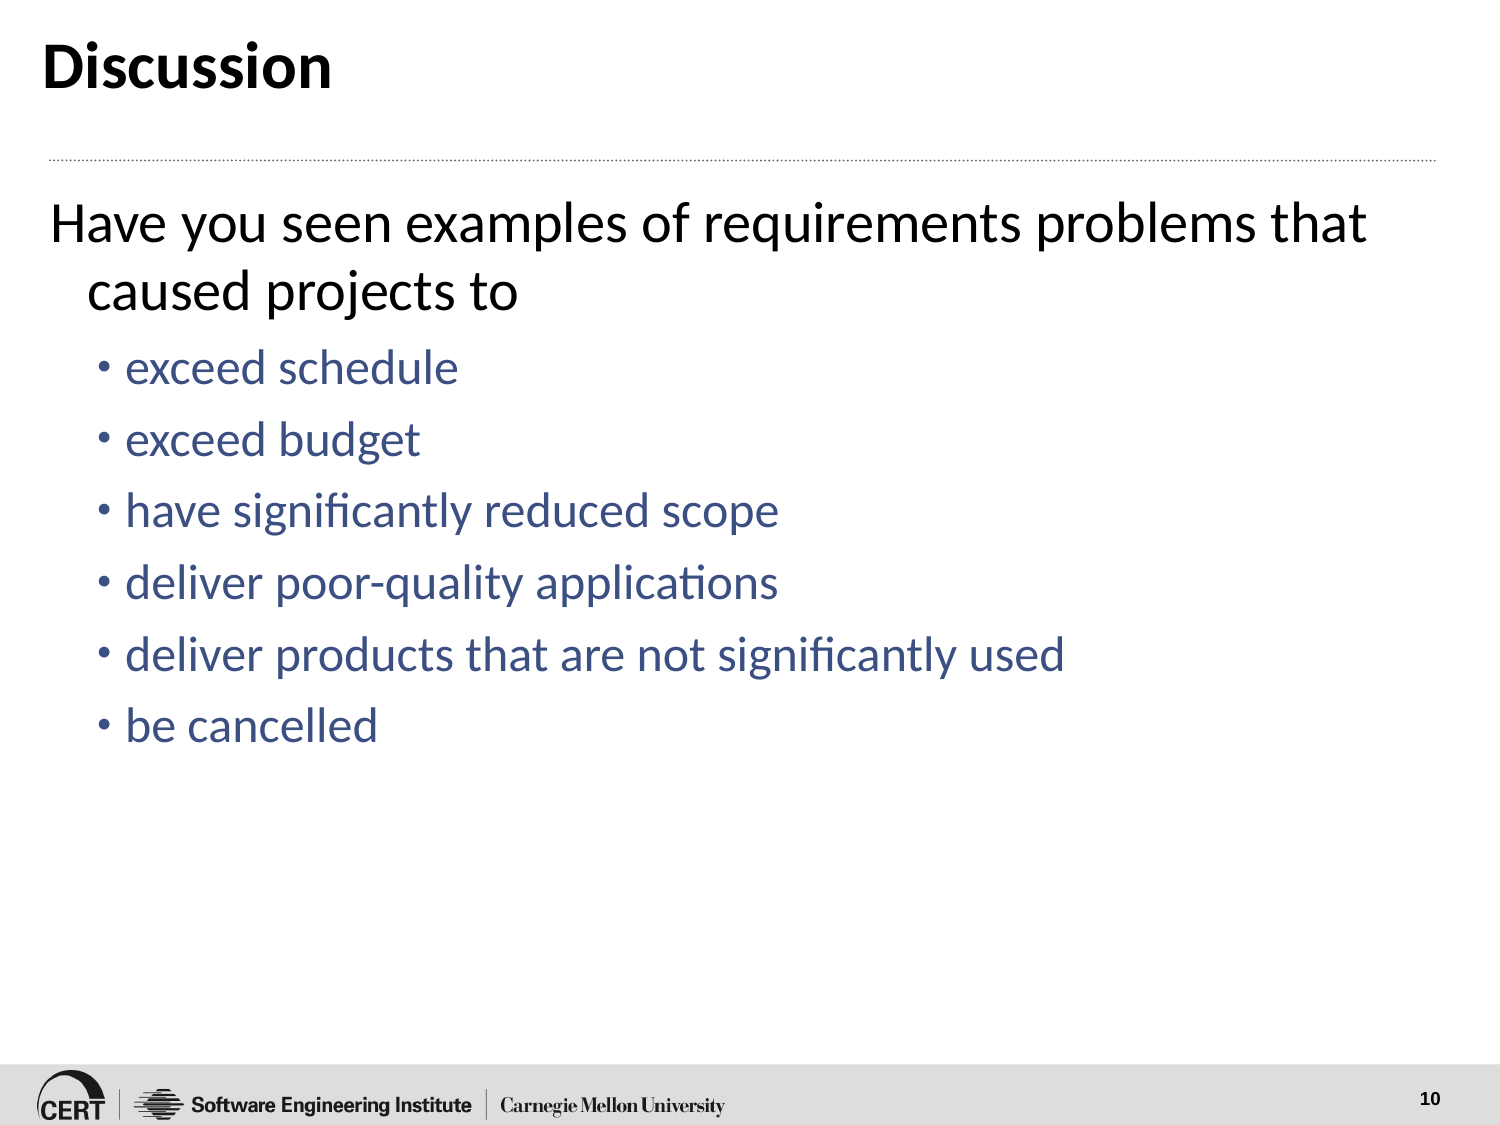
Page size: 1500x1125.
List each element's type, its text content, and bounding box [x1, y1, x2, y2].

list Have you seen examples of requirements problems that caused projects to exceed schedule exceed budget have significantly reduced scope deliver poor-quality applications deliver products that are not significantly used be cancelled [49, 187, 1438, 1001]
title Discussion [42, 37, 1434, 155]
picture [37, 1069, 725, 1122]
